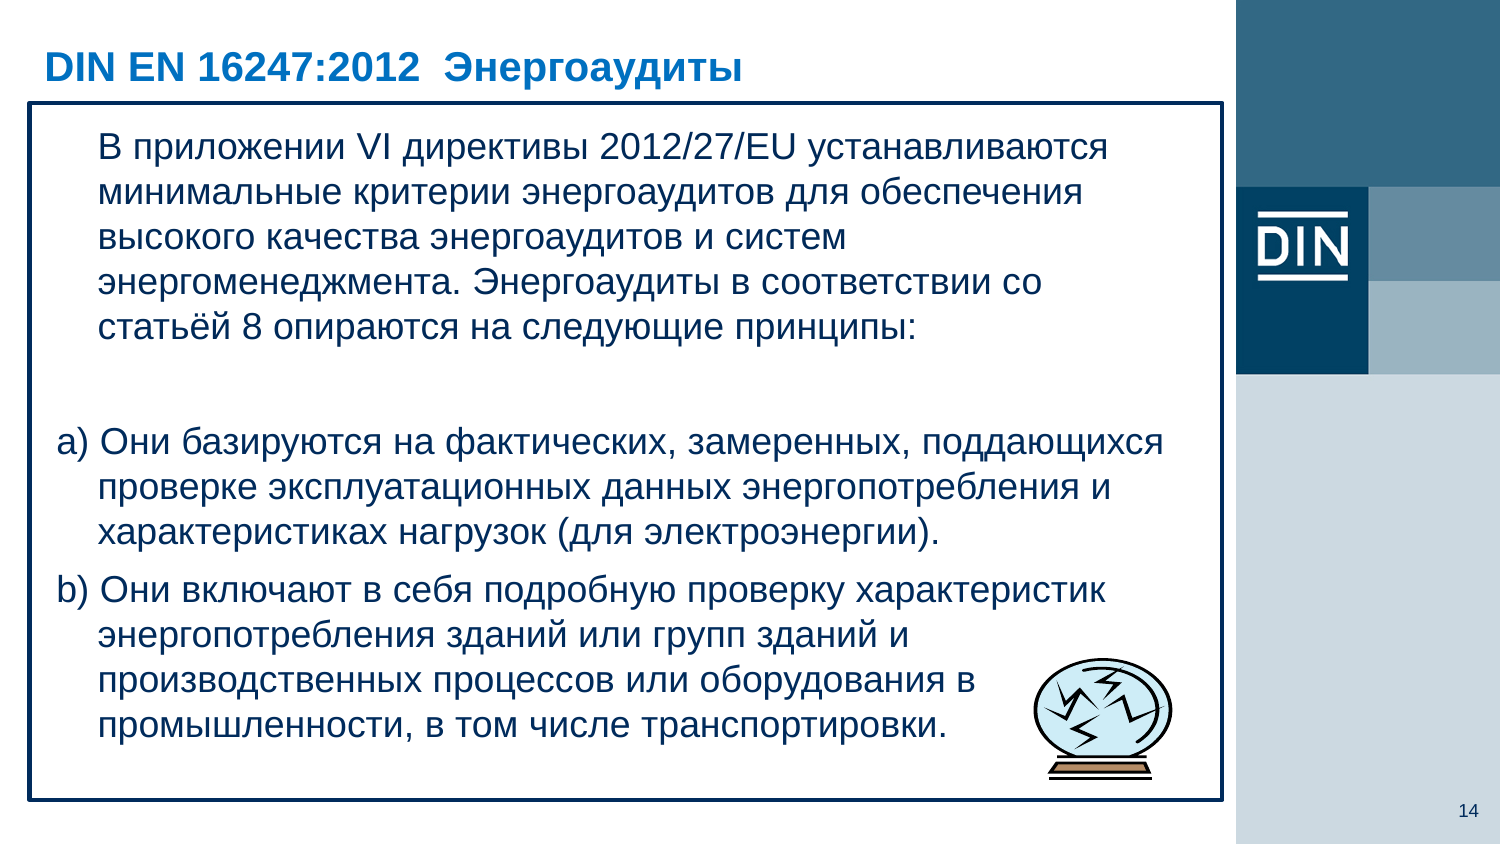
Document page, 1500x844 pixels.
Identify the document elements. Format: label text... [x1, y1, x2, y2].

picture [1033, 657, 1173, 781]
text_box [29, 102, 1223, 800]
slide_number 14 [1364, 790, 1495, 836]
picture [1236, 0, 1500, 844]
title DIN EN 16247:2012 Энергоаудиты [29, 31, 1305, 149]
